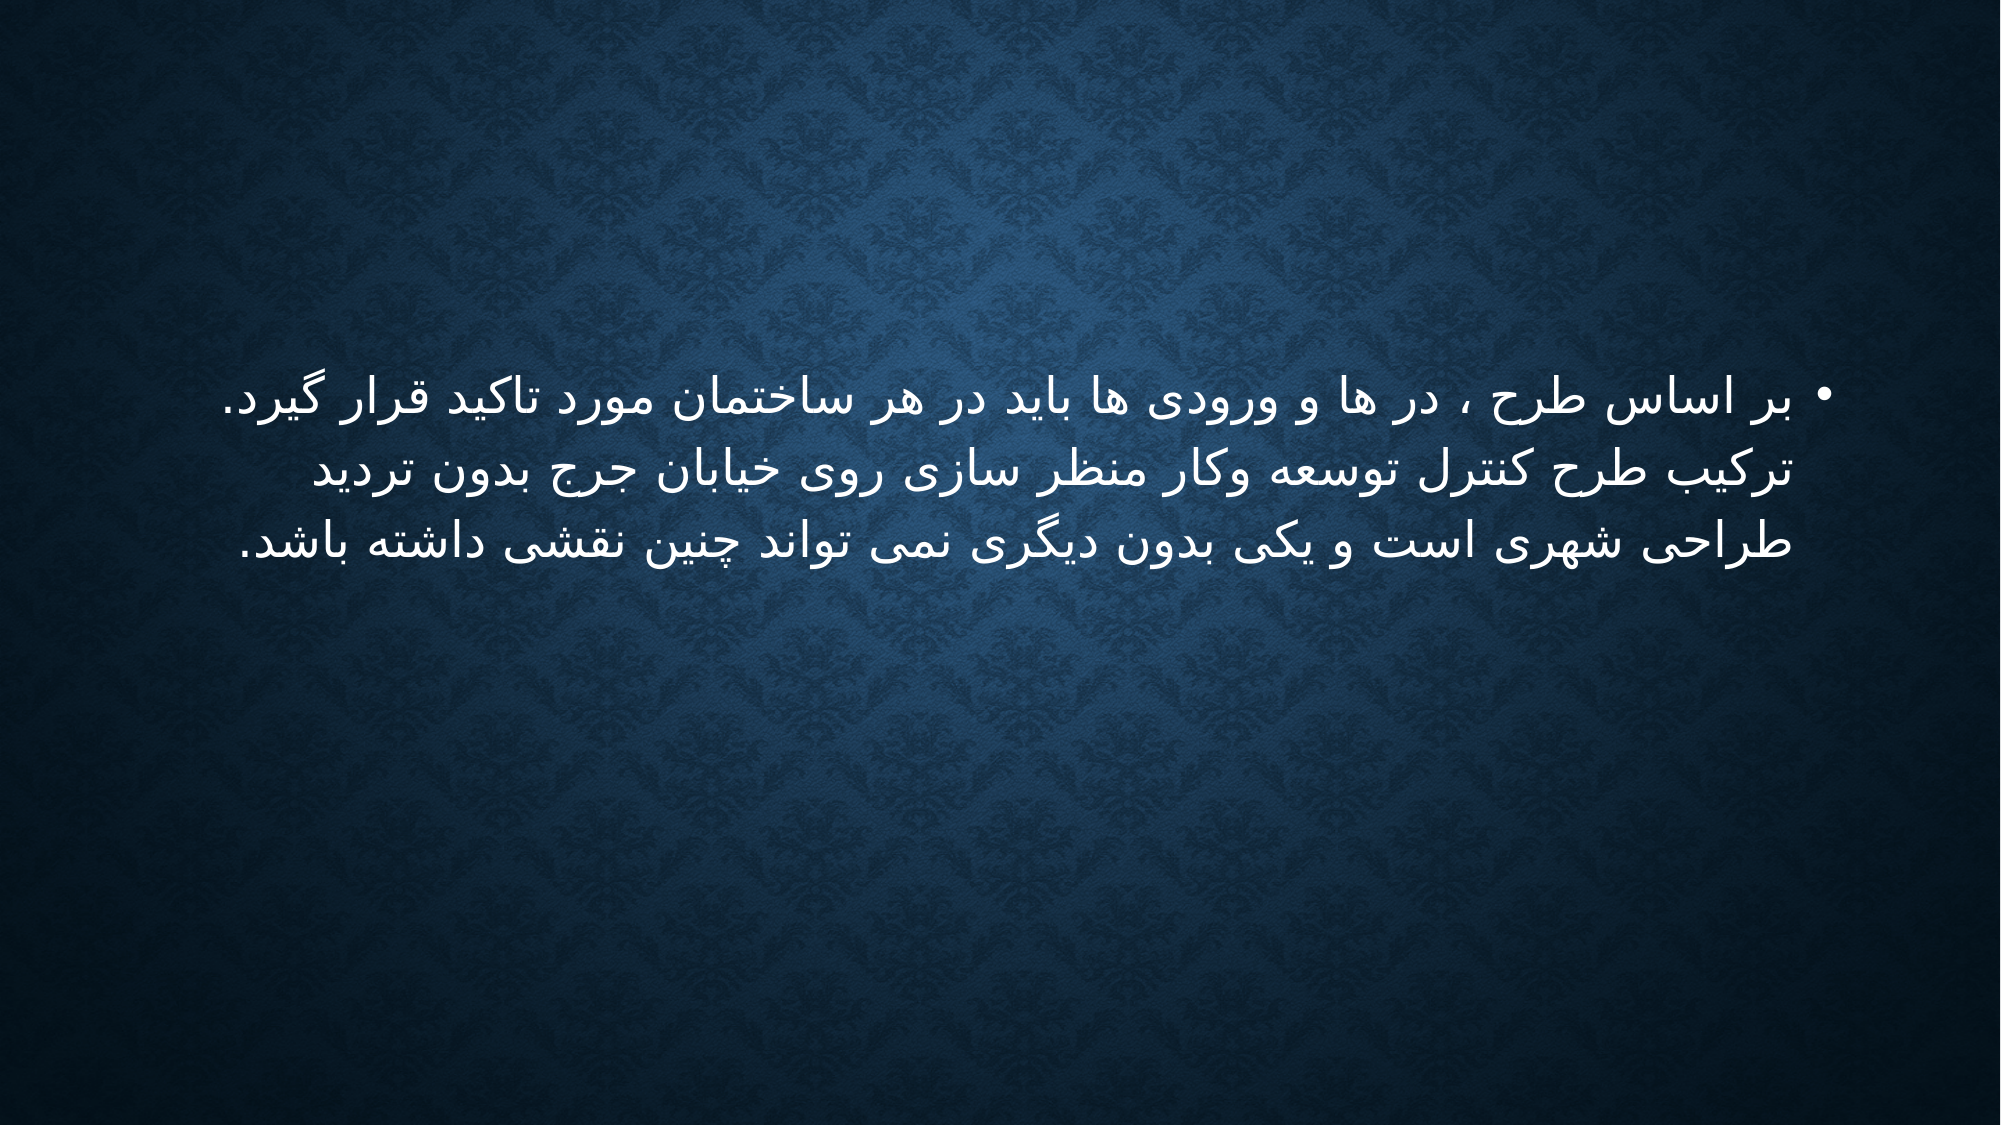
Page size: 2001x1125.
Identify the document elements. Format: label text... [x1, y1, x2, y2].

list بر اساس طرح ، در ها و ورودی ها باید در هر ساختمان مورد تاکید قرار گیرد. ترکیب طرح کنترل توسعه وکار منظر سازی روی خیابان جرج بدون تردید طراحی شهری است و یکی بدون دیگری نمی تواند چنین نقشی داشته باشد. [149, 343, 1849, 950]
